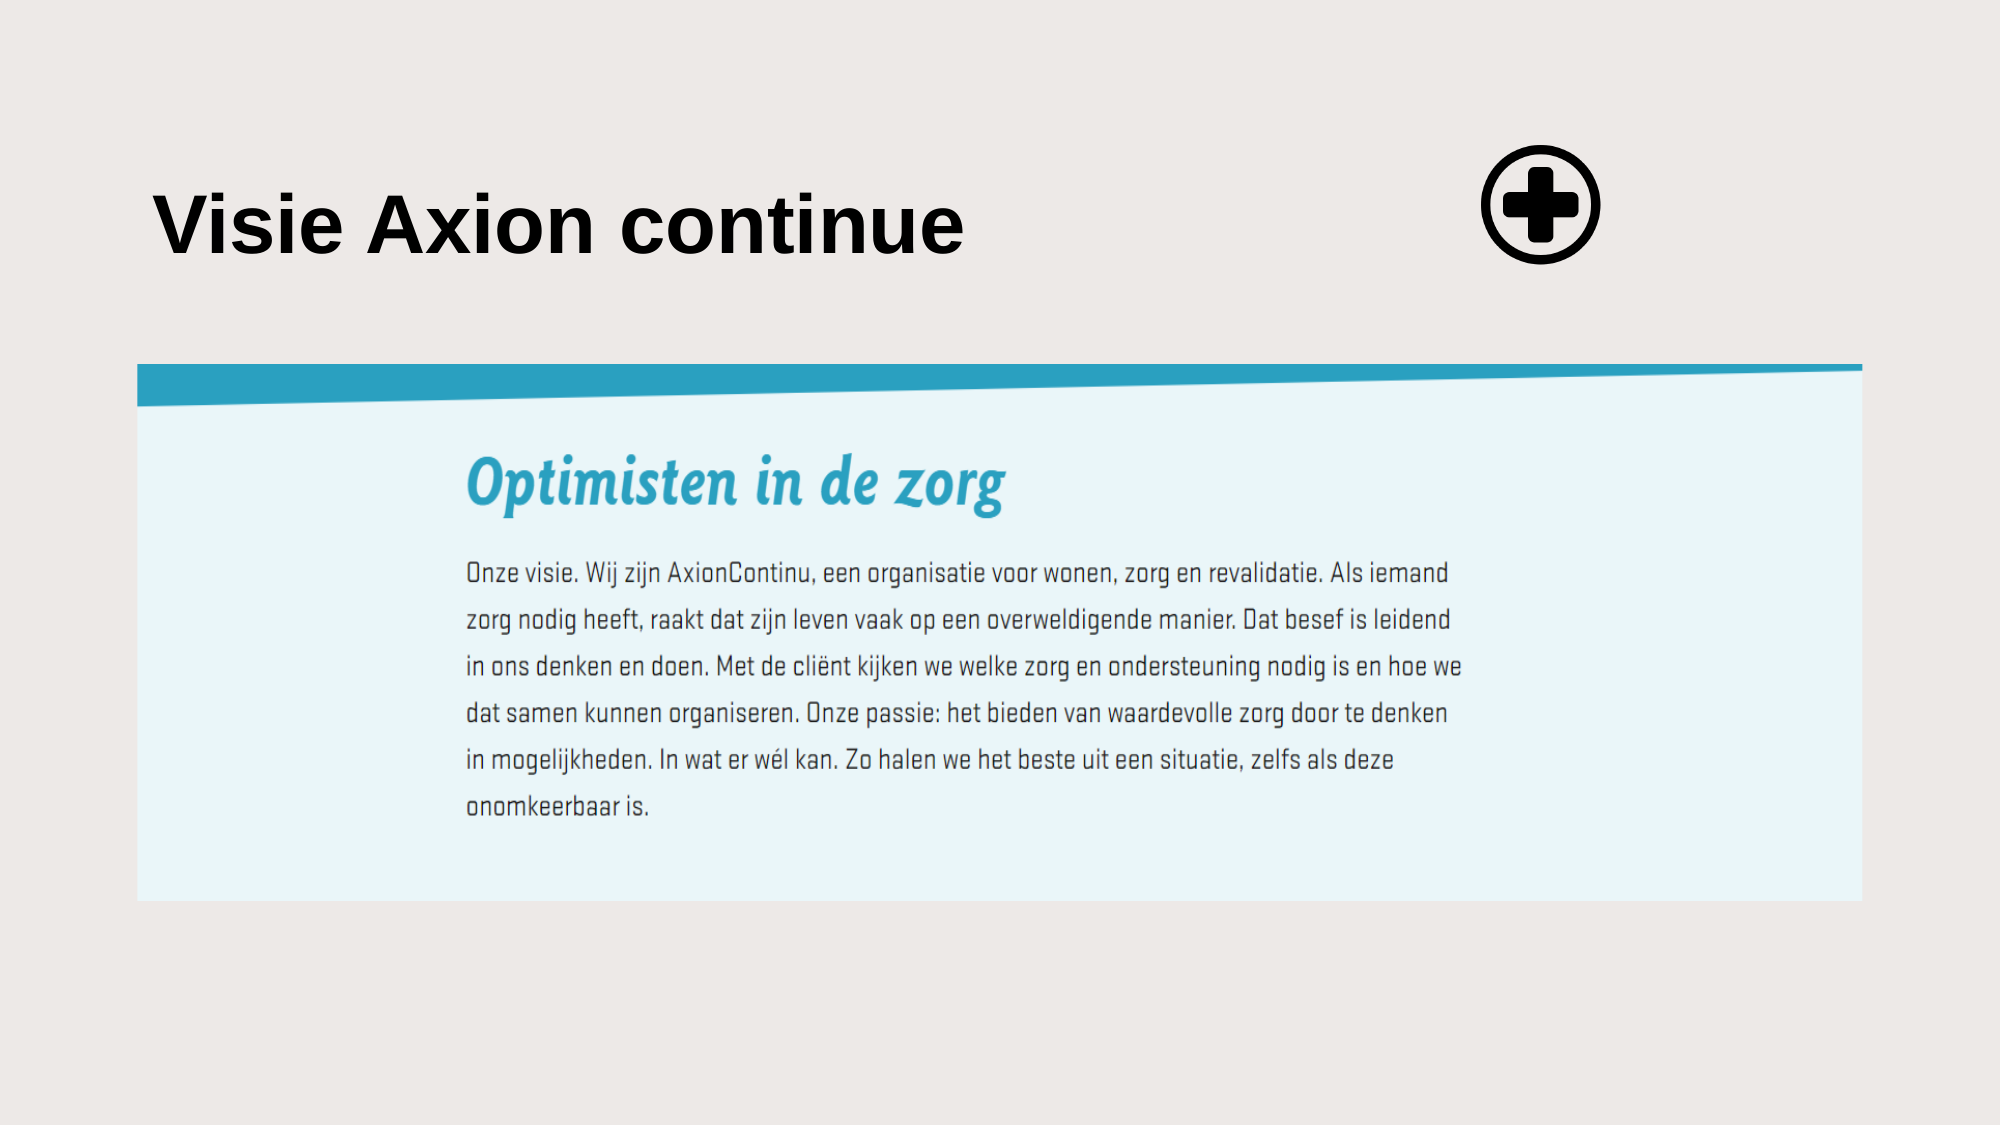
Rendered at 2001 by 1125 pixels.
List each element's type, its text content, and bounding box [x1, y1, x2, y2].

title Visie Axion continue [137, 95, 1863, 280]
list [137, 364, 1863, 901]
picture [1465, 129, 1616, 280]
